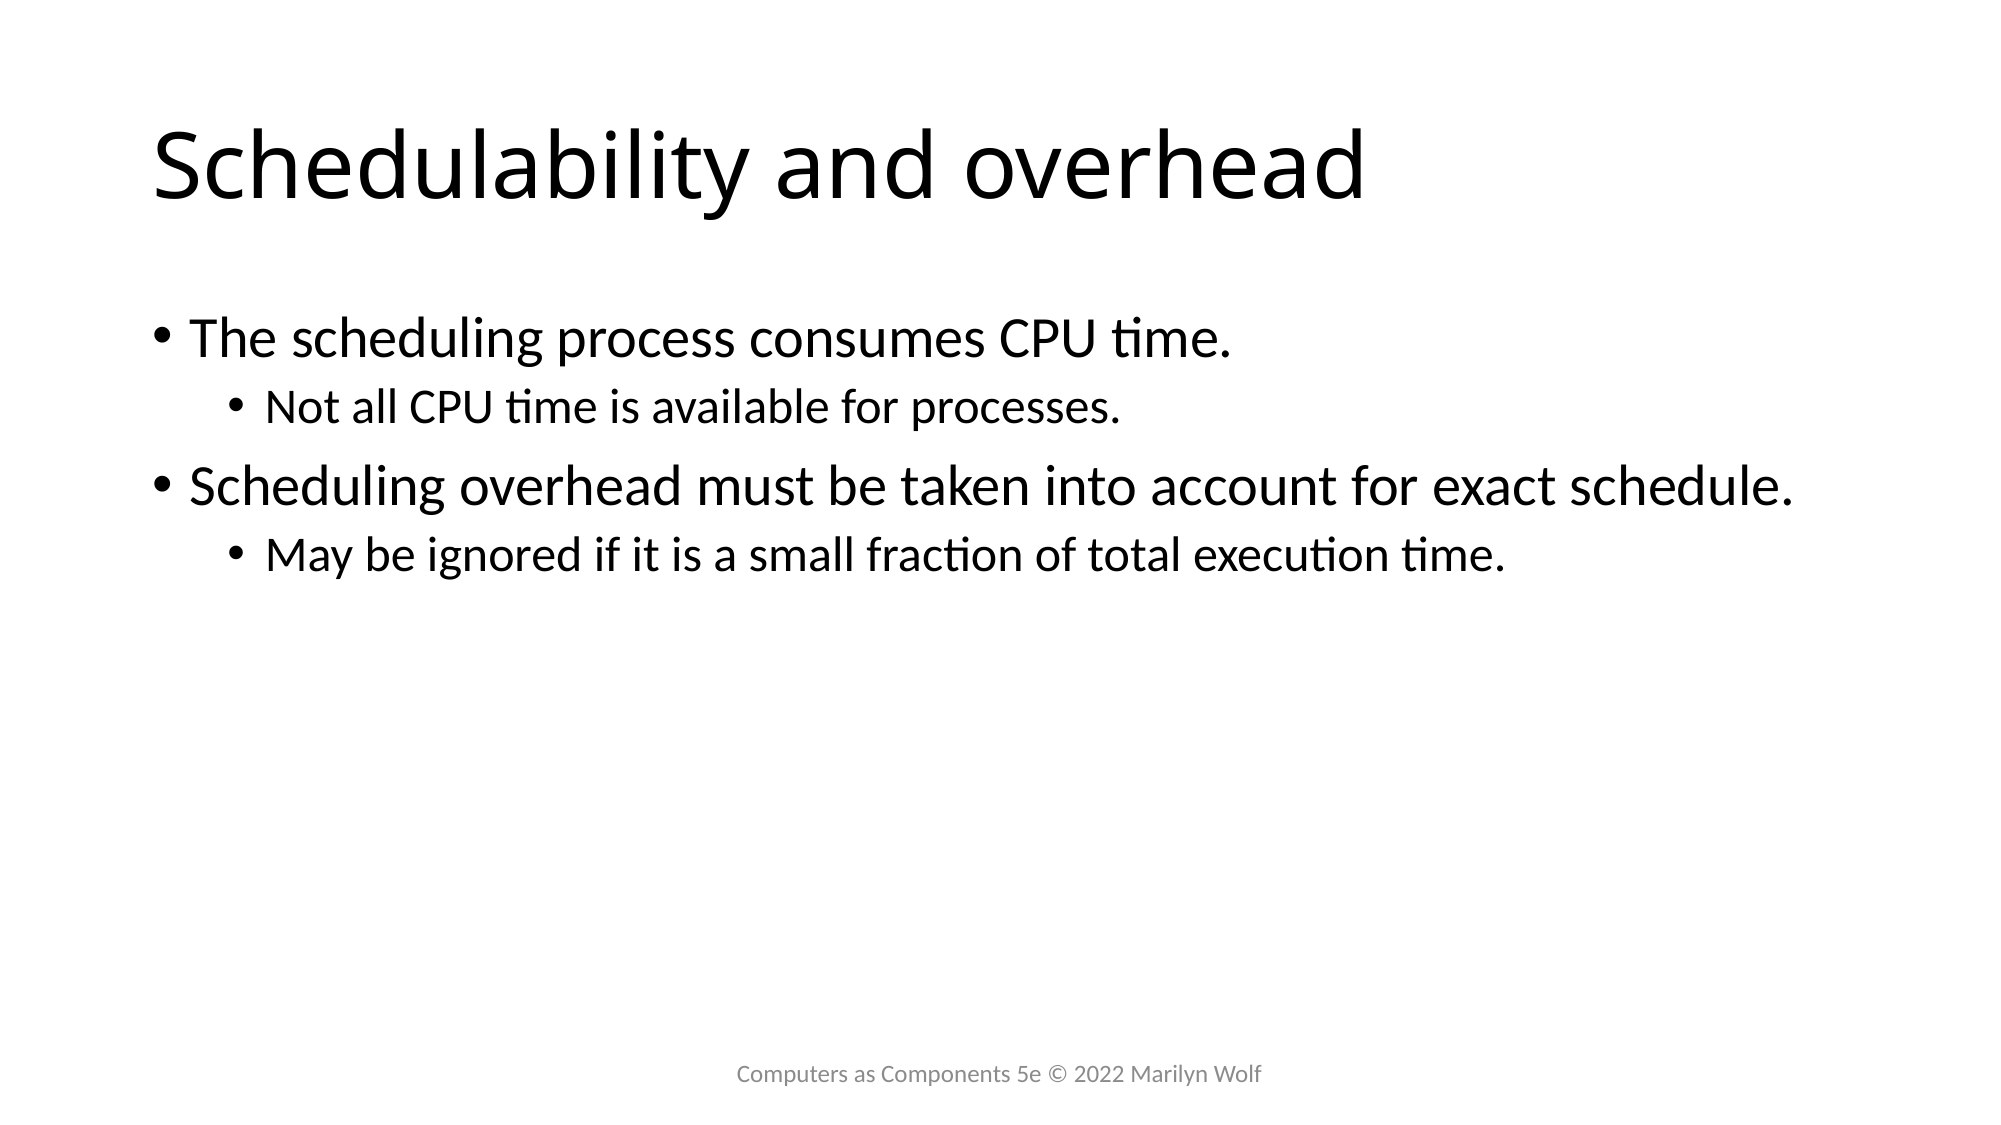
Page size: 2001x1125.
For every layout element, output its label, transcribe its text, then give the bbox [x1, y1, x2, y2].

title Schedulability and overhead [137, 59, 1863, 278]
footer Computers as Components 5e © 2022 Marilyn Wolf [662, 1042, 1338, 1103]
list The scheduling process consumes CPU time. Not all CPU time is available for processes. Scheduling overhead must be taken into account for exact schedule. May be ignored if it is a small fraction of total execution time. [137, 299, 1863, 1014]
